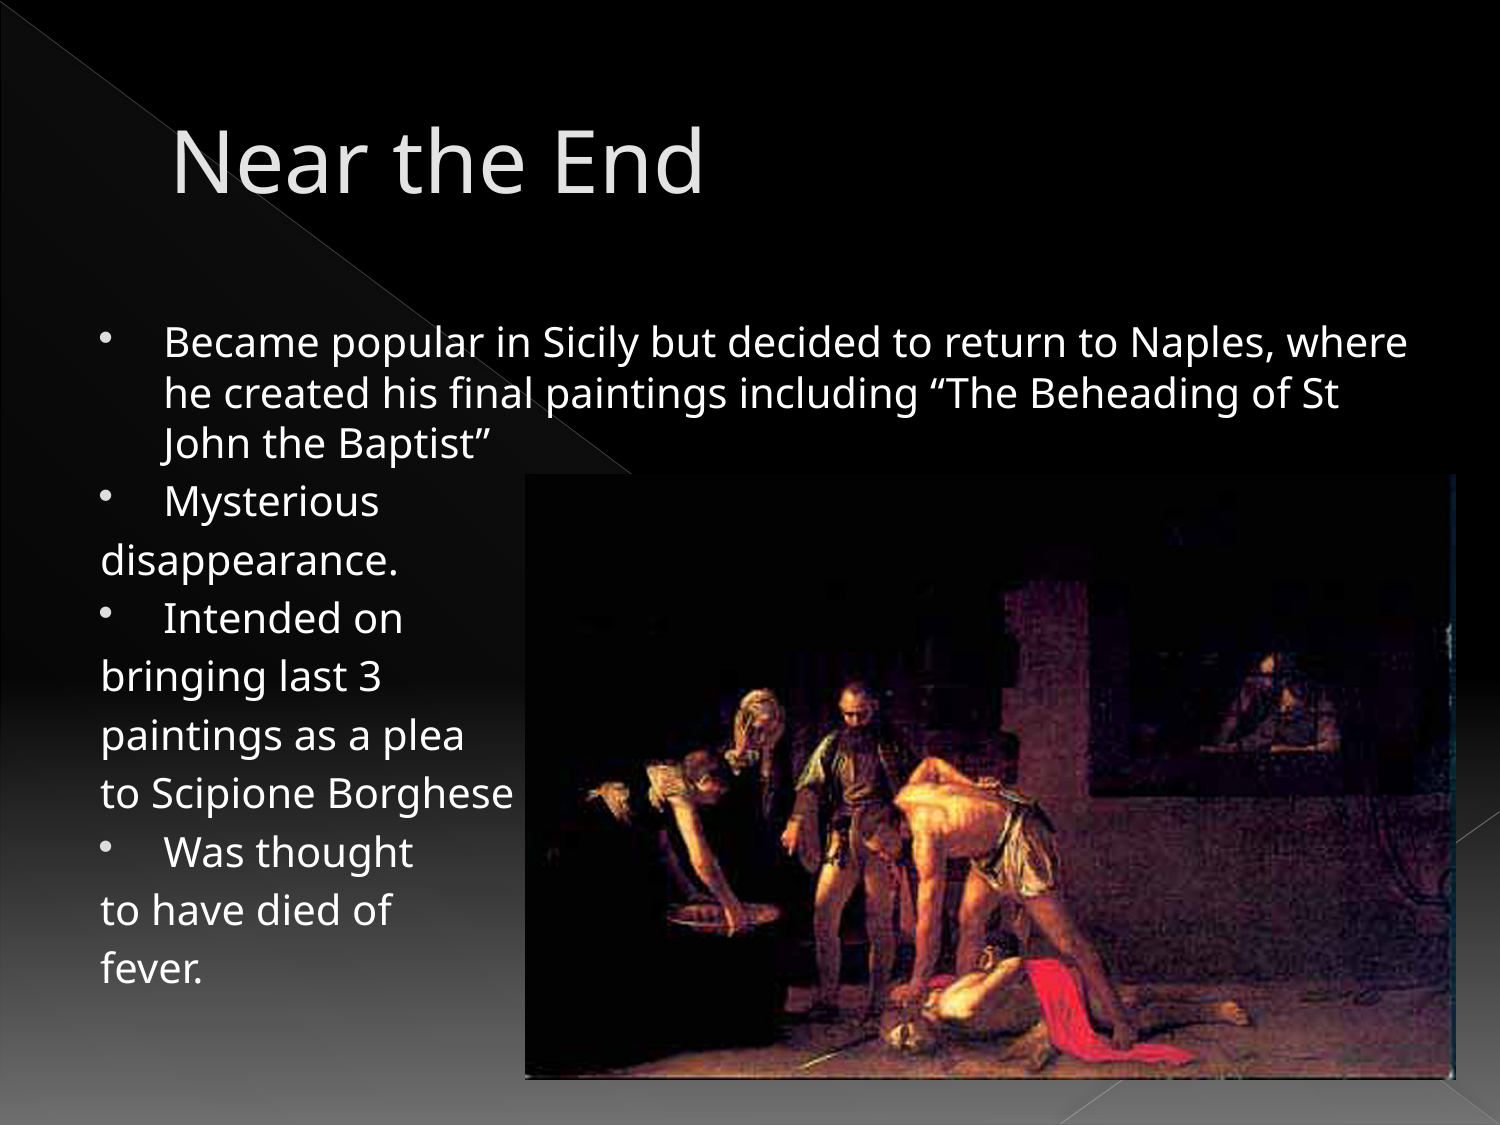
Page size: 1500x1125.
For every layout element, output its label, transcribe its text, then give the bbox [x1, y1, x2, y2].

picture [524, 474, 1456, 1080]
list Became popular in Sicily but decided to return to Naples, where he created his final paintings including “The Beheading of St John the Baptist” Mysterious disappearance. Intended on bringing last 3 paintings as a plea to Scipione Borghese by boat but never made it. Was thought to have died of fever. [75, 308, 1425, 1059]
title Near the End [75, 43, 1425, 274]
